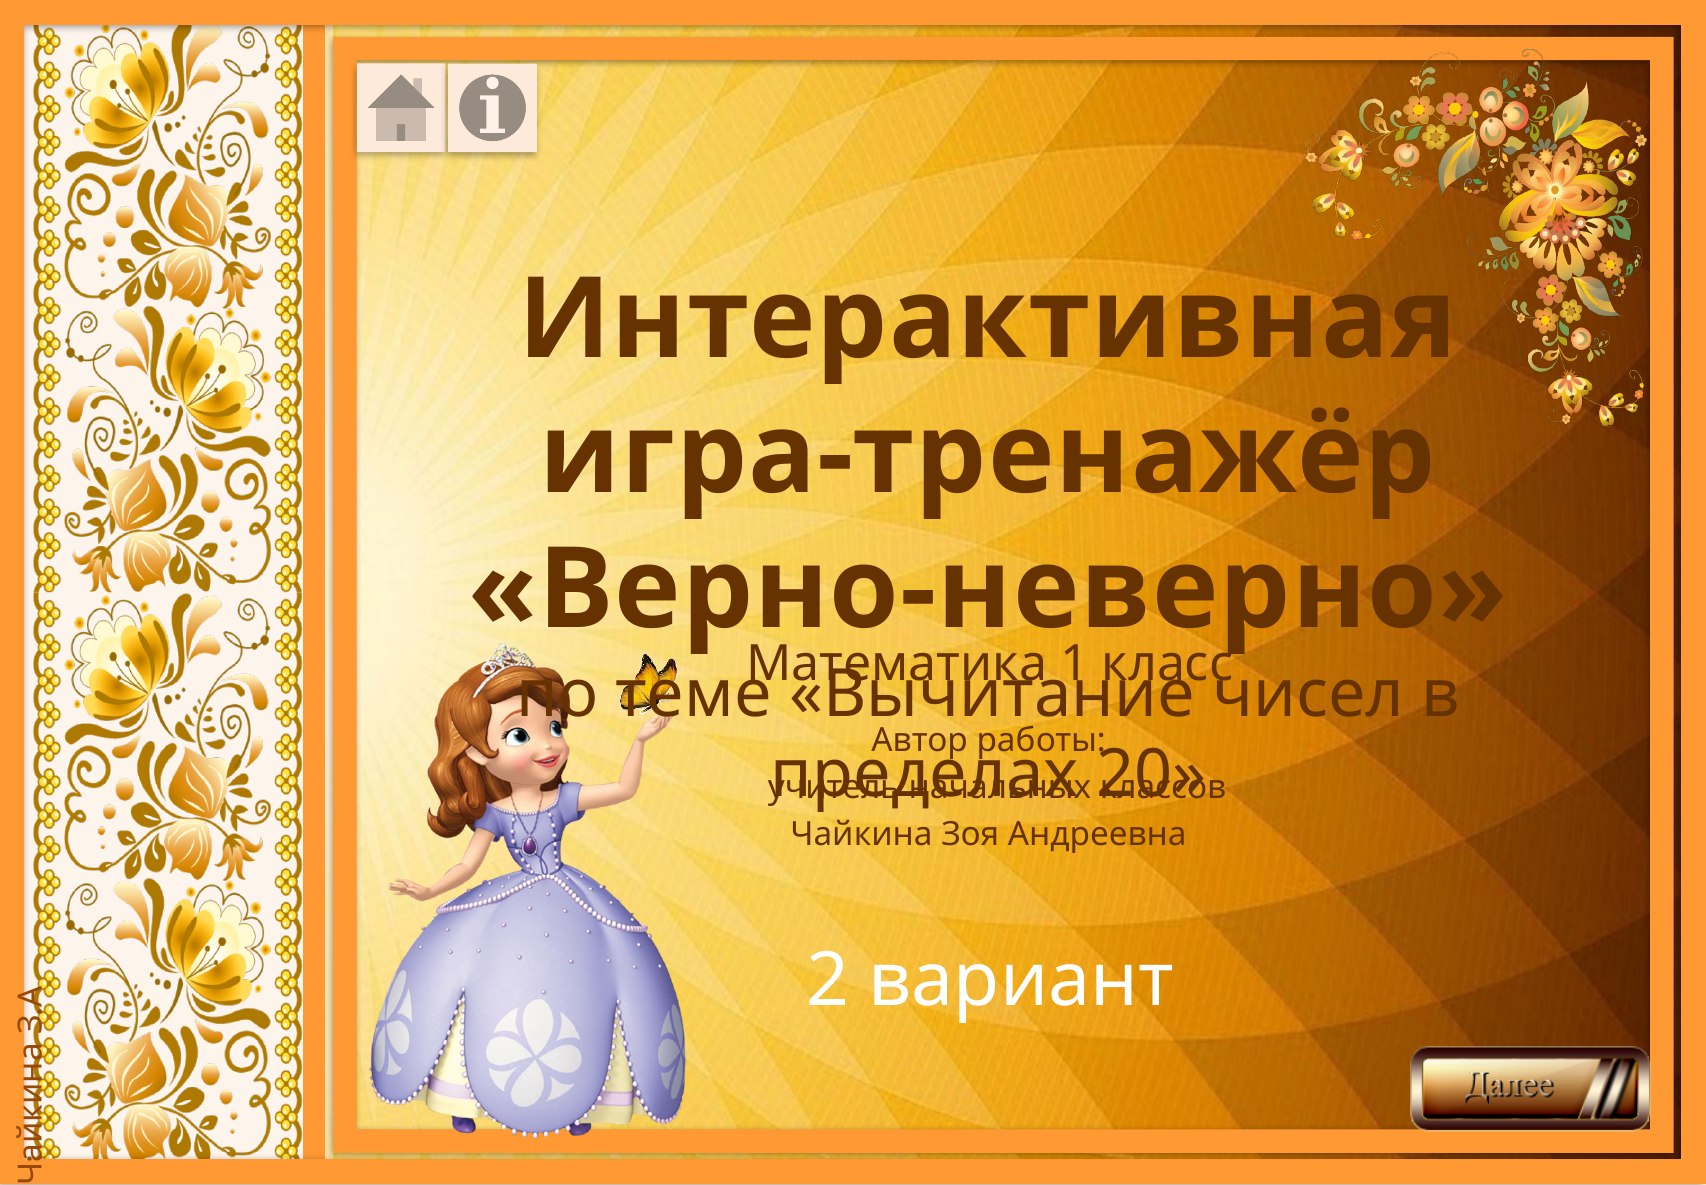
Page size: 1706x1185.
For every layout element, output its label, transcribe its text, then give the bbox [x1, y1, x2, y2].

text_box Математика 1 класс [731, 622, 1248, 698]
text_box [447, 63, 538, 153]
picture [25, 993, 31, 1000]
text_box Интерактивная игра-тренажёр «Верно-неверно» по теме «Вычитание чисел в пределах 20» [356, 237, 1621, 818]
picture [32, 1149, 39, 1157]
text_box [356, 63, 446, 153]
text_box 2 вариант [791, 923, 1189, 1028]
picture [25, 1091, 38, 1099]
picture [25, 1068, 31, 1077]
picture [25, 1149, 31, 1157]
picture [25, 1130, 38, 1138]
picture [25, 25, 303, 1159]
picture [325, 25, 1681, 1159]
picture [32, 1048, 39, 1056]
text_box Автор работы: учитель начальных классов Чайкина Зоя Андреевна [711, 711, 1267, 860]
